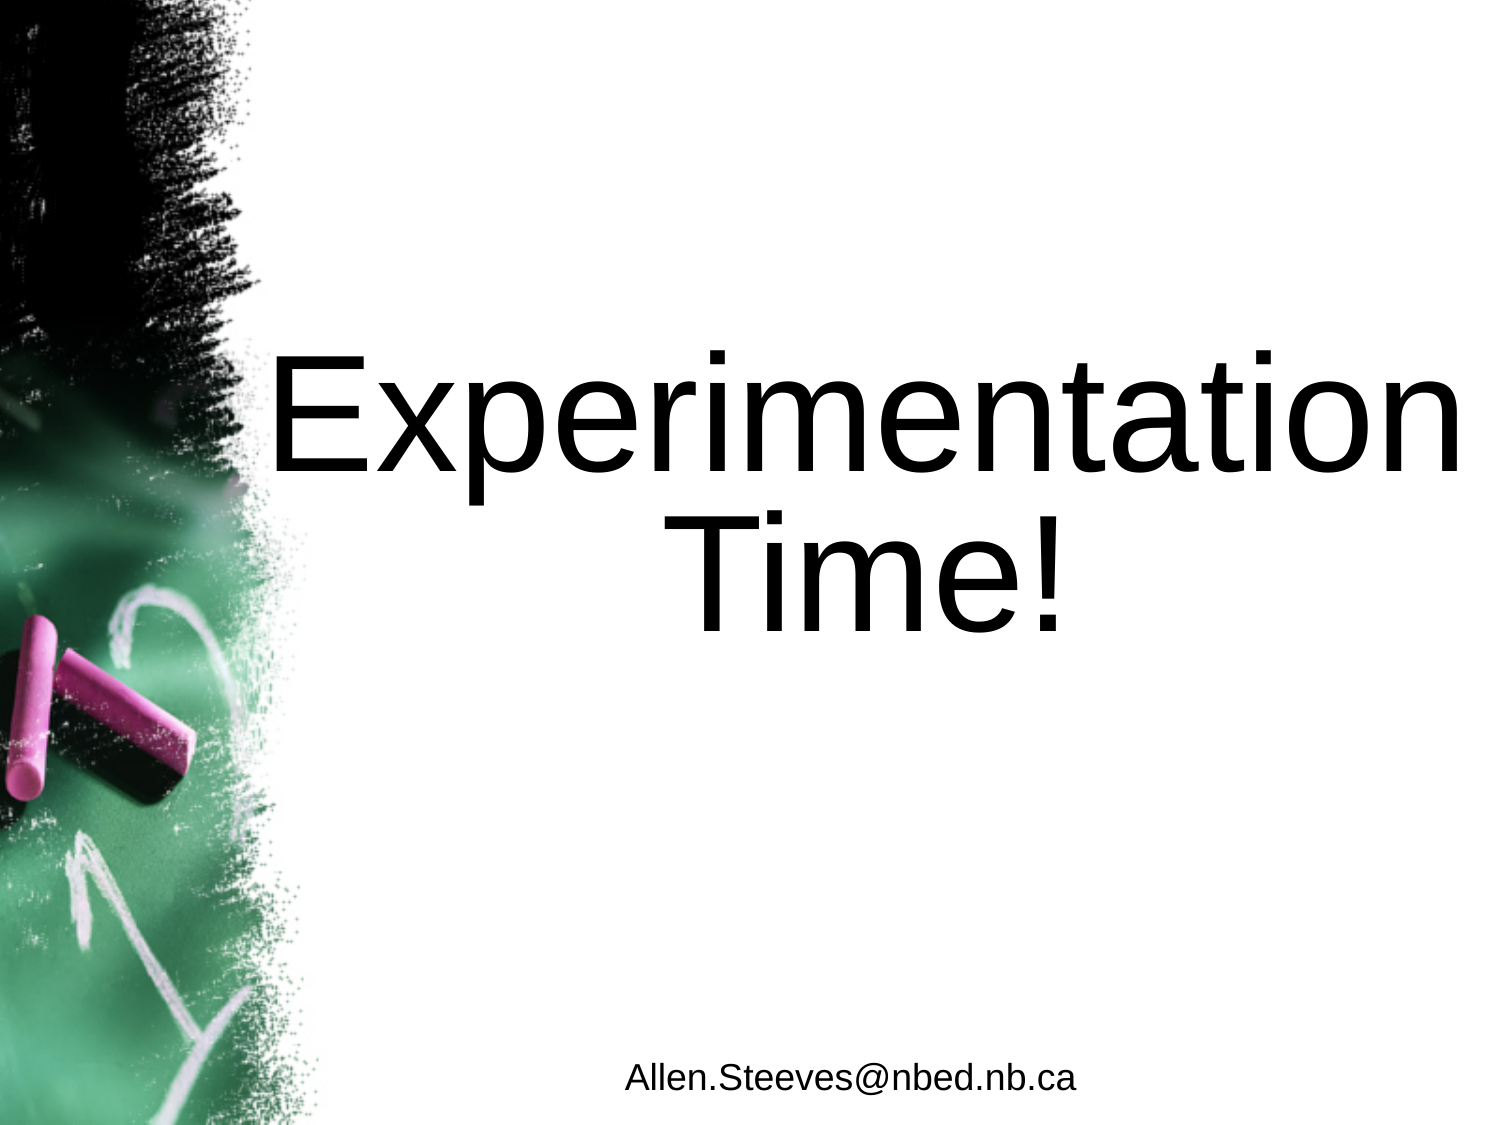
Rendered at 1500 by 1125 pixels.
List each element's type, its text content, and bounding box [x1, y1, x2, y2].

text_box Allen.Steeves@nbed.nb.ca [442, 1054, 1260, 1106]
text_box Experimentation Time! [232, 335, 1500, 671]
picture [0, 0, 1500, 1125]
